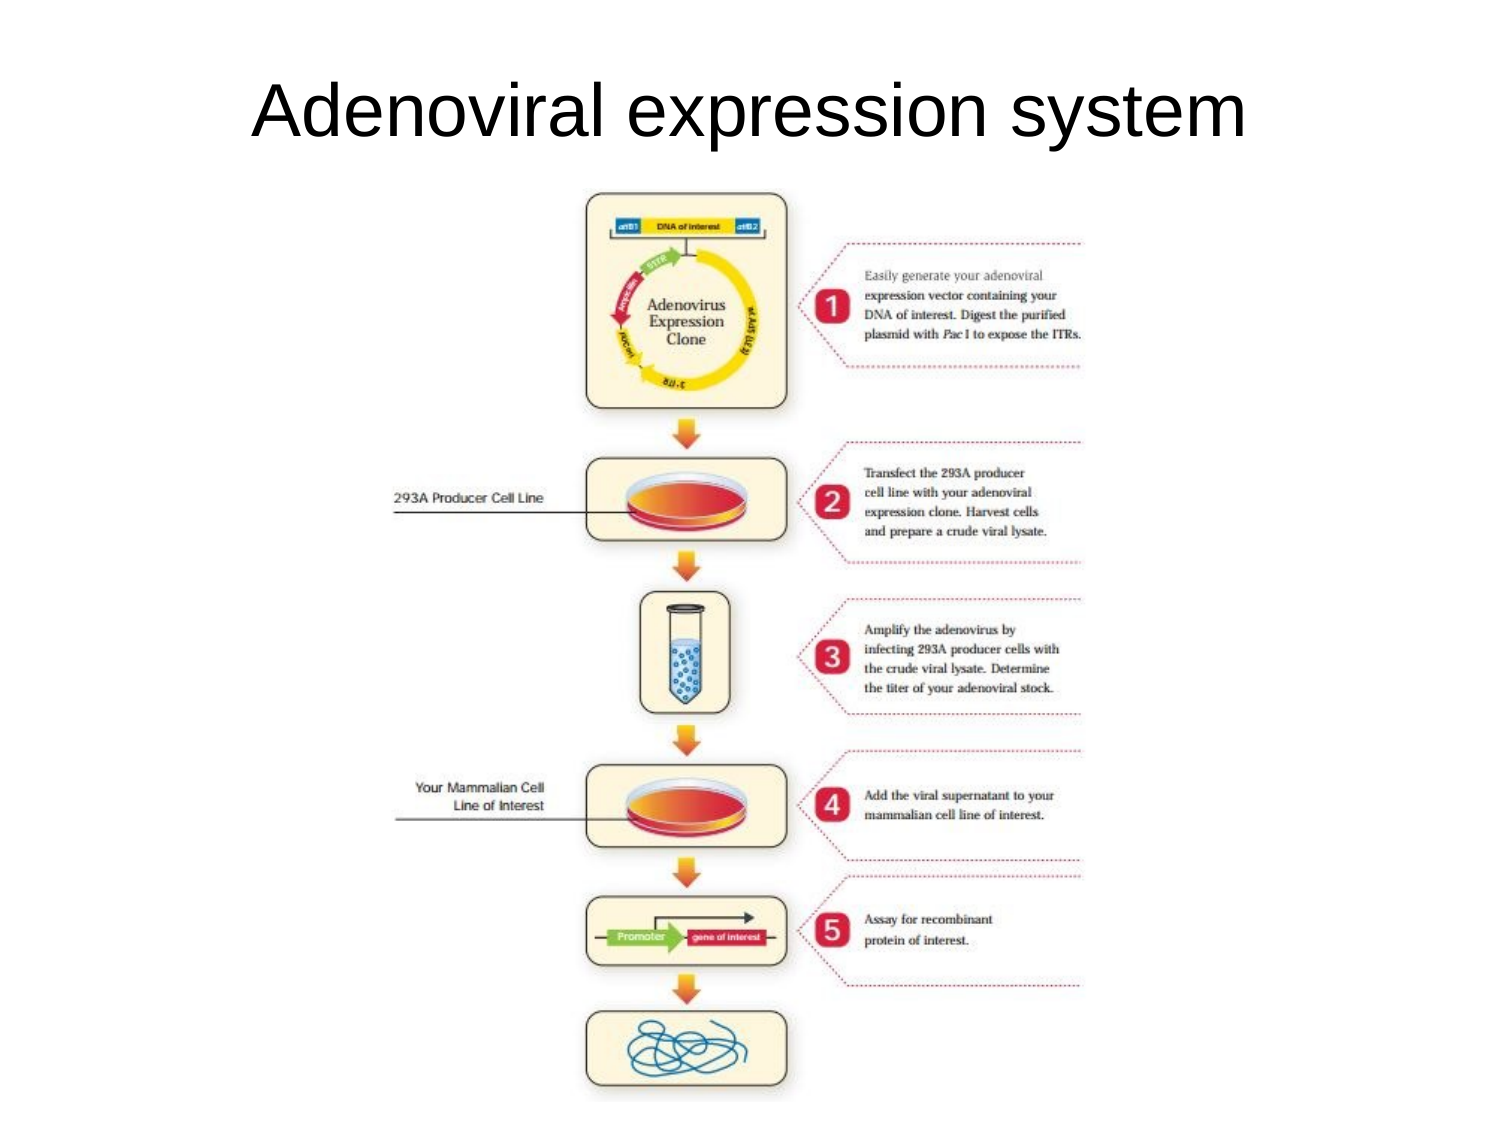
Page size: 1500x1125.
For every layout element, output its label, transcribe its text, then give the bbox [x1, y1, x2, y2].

picture [374, 187, 1114, 1102]
title Adenoviral expression system [75, 35, 1425, 178]
